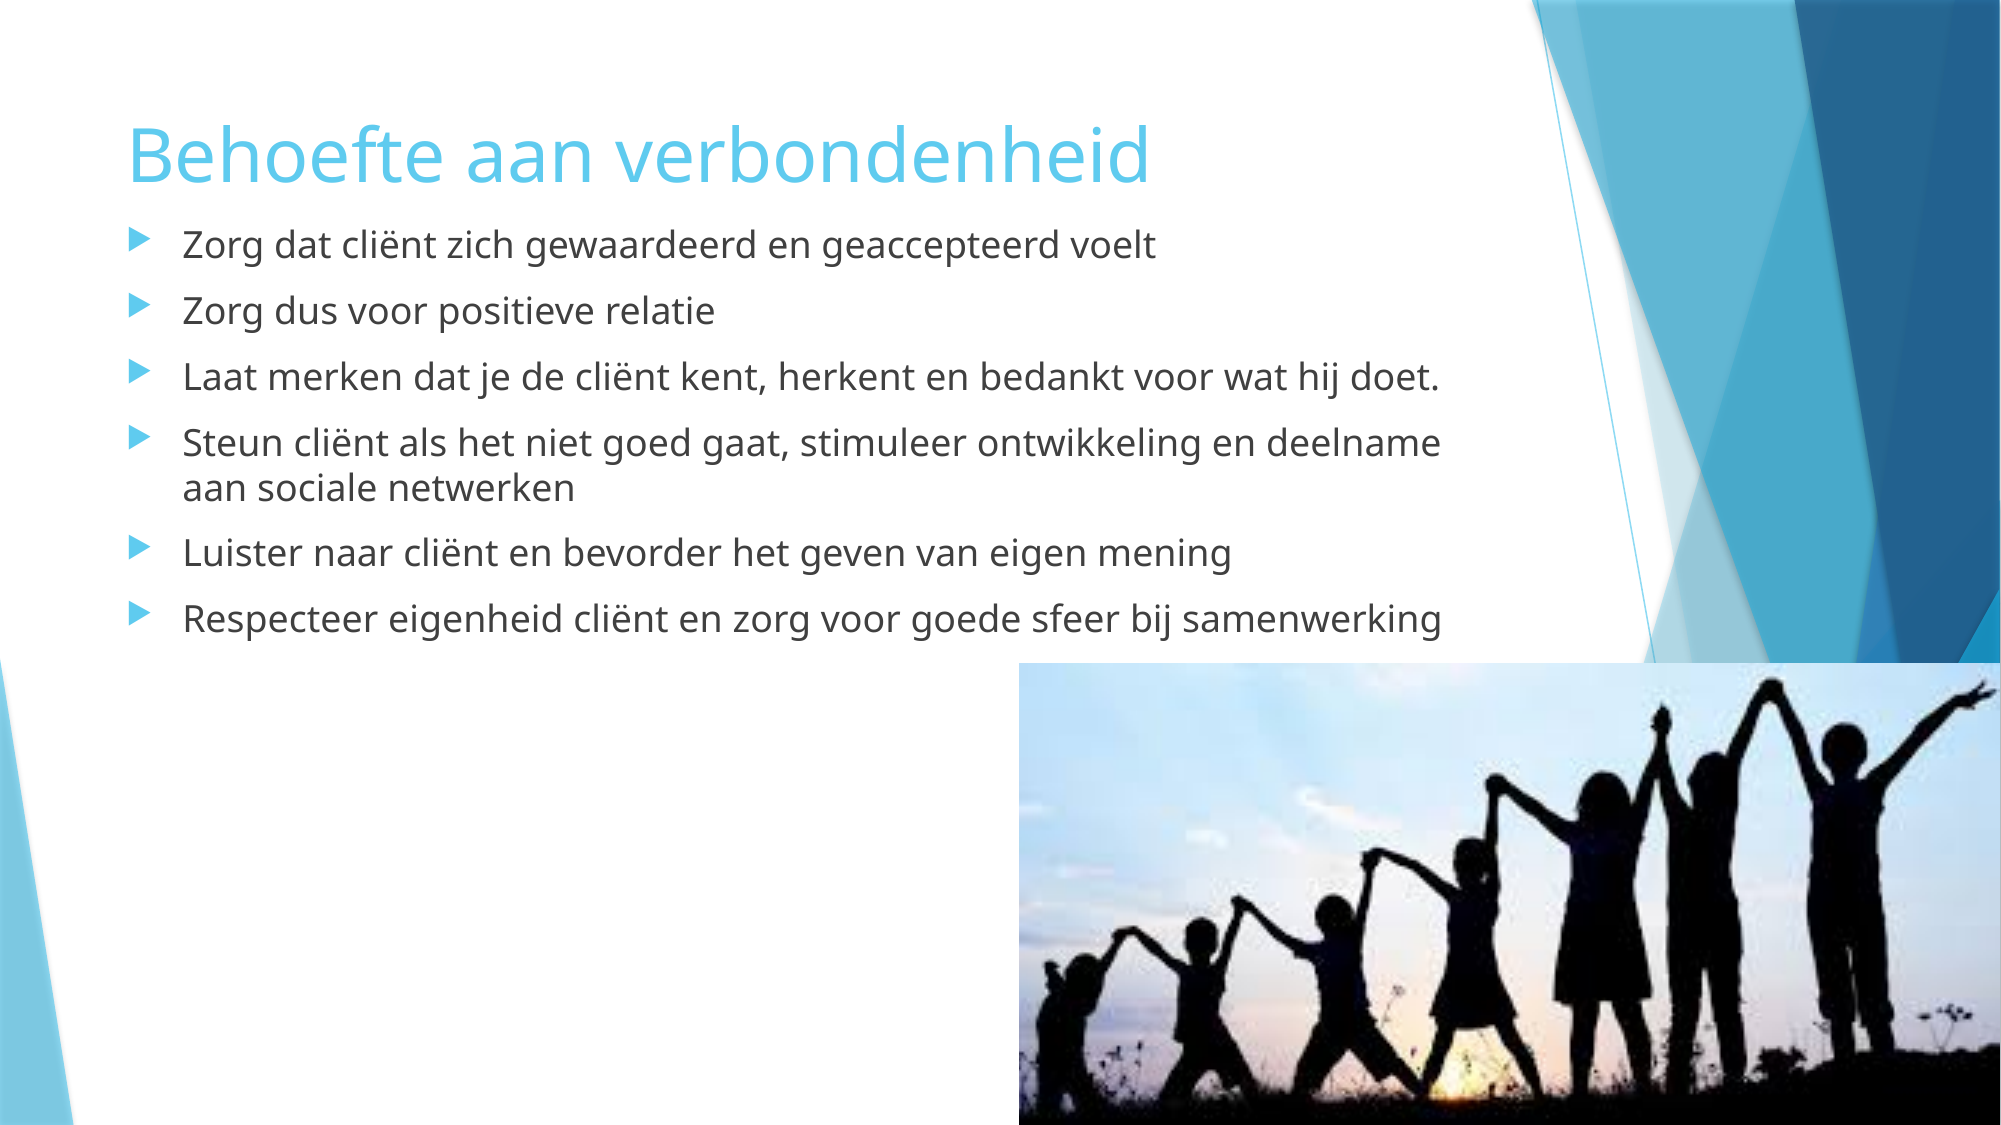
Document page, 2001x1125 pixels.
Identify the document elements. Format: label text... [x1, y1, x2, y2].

list Zorg dat cliënt zich gewaardeerd en geaccepteerd voelt Zorg dus voor positieve relatie Laat merken dat je de cliënt kent, herkent en bedankt voor wat hij doet. Steun cliënt als het niet goed gaat, stimuleer ontwikkeling en deelname aan sociale netwerken Luister naar cliënt en bevorder het geven van eigen mening Respecteer eigenheid cliënt en zorg voor goede sfeer bij samenwerking [111, 213, 1522, 851]
title Behoefte aan verbondenheid [111, 99, 1522, 213]
picture [1018, 662, 2000, 1125]
